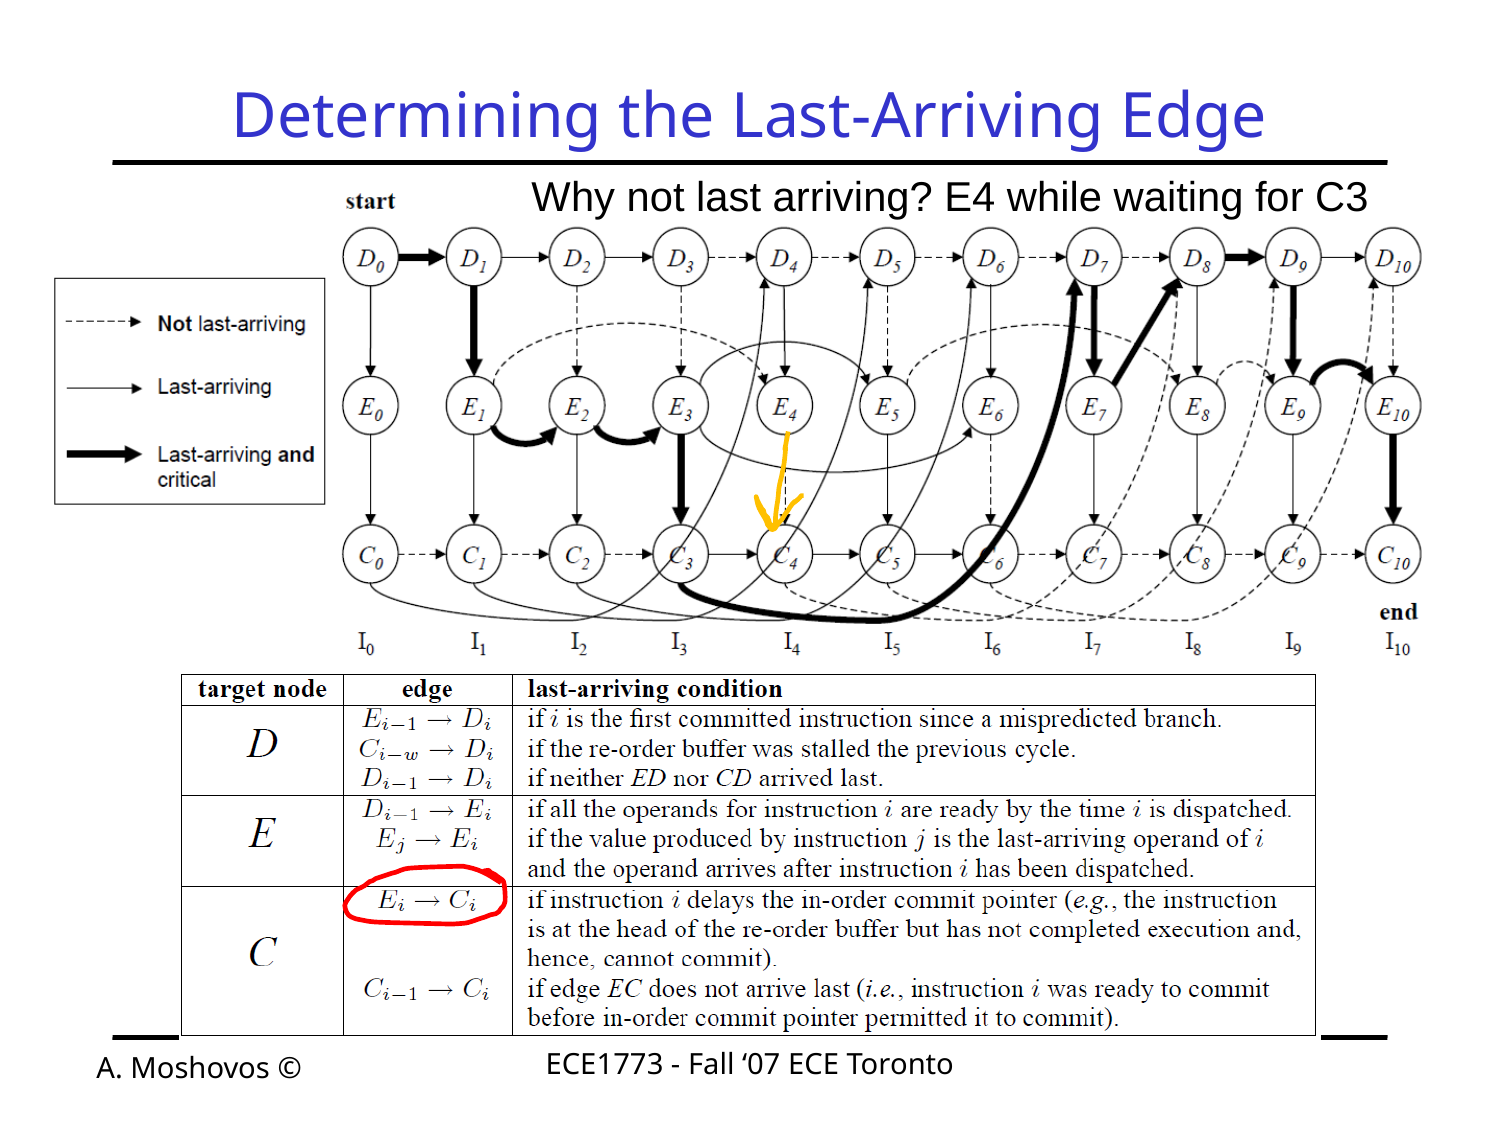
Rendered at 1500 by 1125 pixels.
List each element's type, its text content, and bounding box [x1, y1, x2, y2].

slide_number A. Moshovos © [81, 1041, 395, 1105]
text_box Why not last arriving? E4 while waiting for C3 [516, 162, 1385, 189]
picture [22, 190, 1454, 1041]
title Determining the Last-Arriving Edge [112, 62, 1388, 163]
footer ECE1773 - Fall ‘07 ECE Toronto [487, 1048, 1013, 1101]
